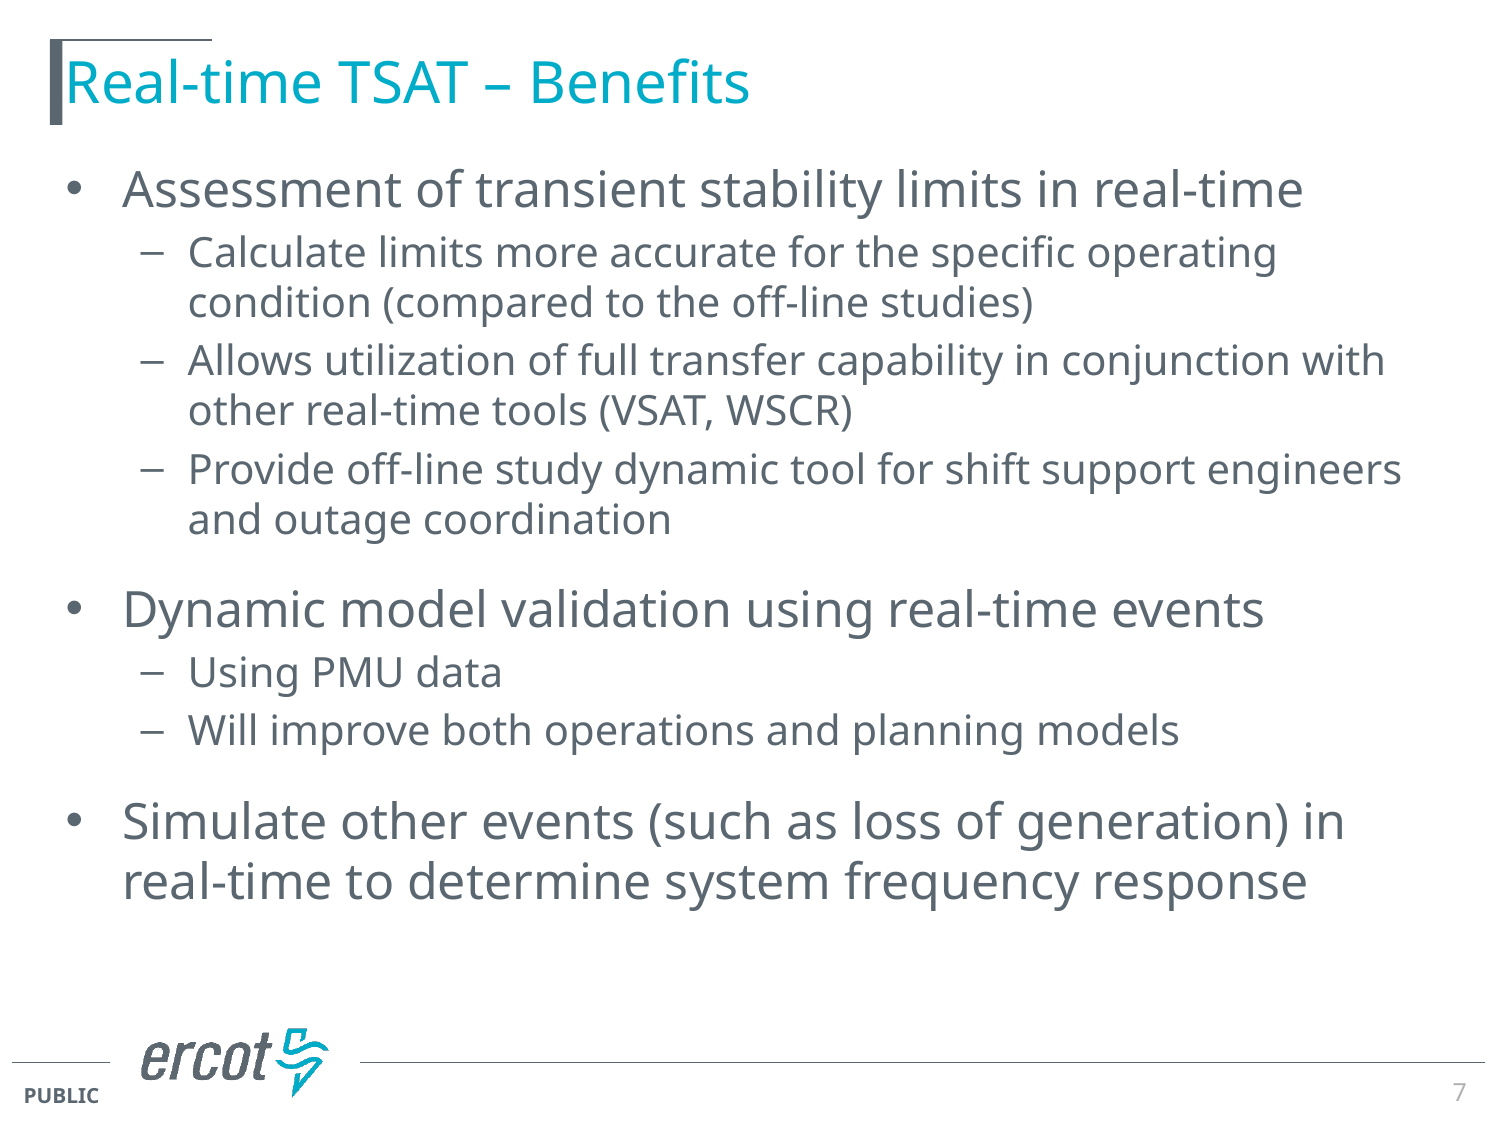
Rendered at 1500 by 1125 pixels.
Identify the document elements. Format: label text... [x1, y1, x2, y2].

list Assessment of transient stability limits in real-time Calculate limits more accurate for the specific operating condition (compared to the off-line studies) Allows utilization of full transfer capability in conjunction with other real-time tools (VSAT, WSCR) Provide off-line study dynamic tool for shift support engineers and outage coordination Dynamic model validation using real-time events Using PMU data Will improve both operations and planning models Simulate other events (such as loss of generation) in real-time to determine system frequency response [50, 149, 1451, 988]
slide_number 7 [1437, 1076, 1475, 1112]
title Real-time TSAT – Benefits [50, 37, 1500, 125]
picture [137, 1024, 332, 1100]
